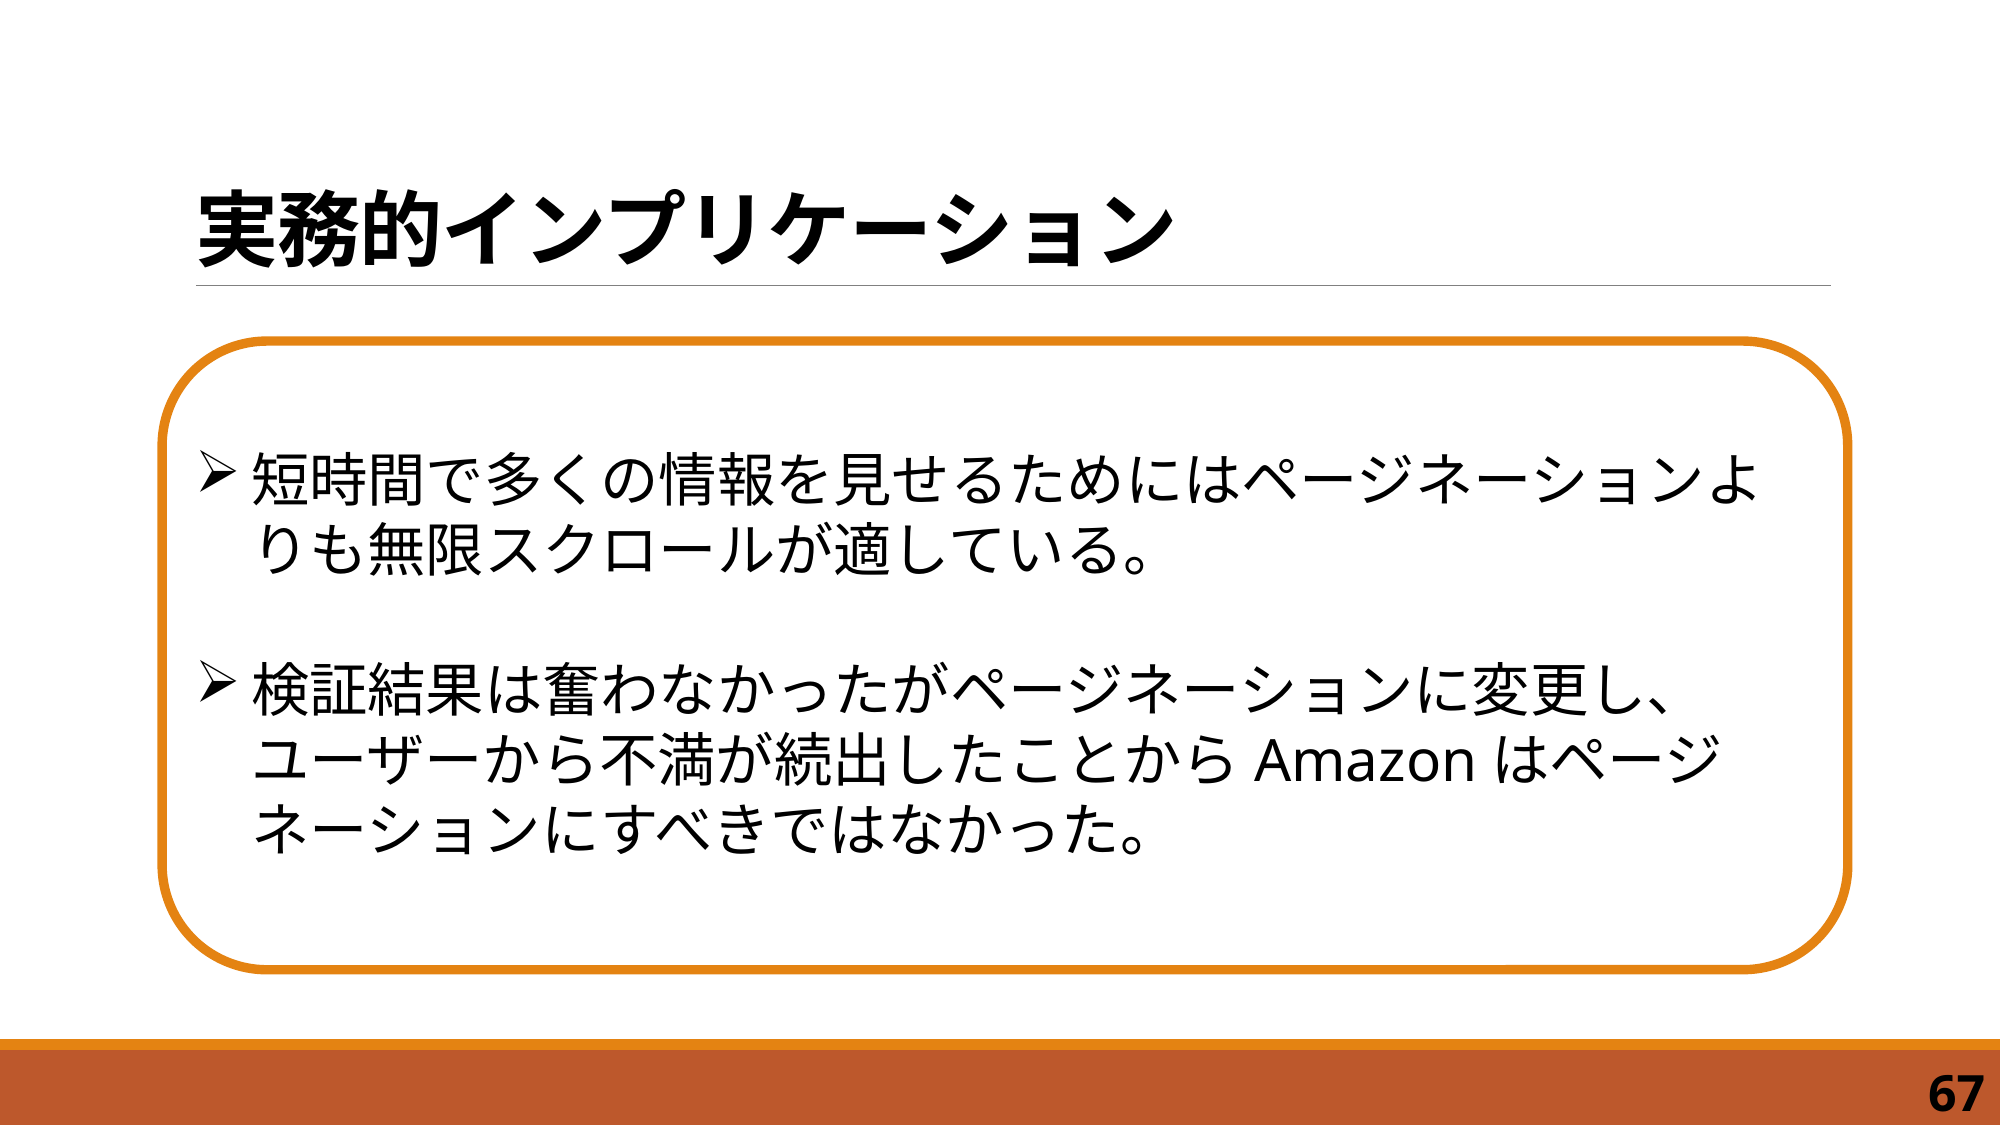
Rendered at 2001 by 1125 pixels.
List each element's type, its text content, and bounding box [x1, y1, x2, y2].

text_box [160, 339, 1850, 972]
title 実務的インプリケーション [180, 47, 1830, 285]
slide_number 67 [1784, 1065, 2000, 1125]
